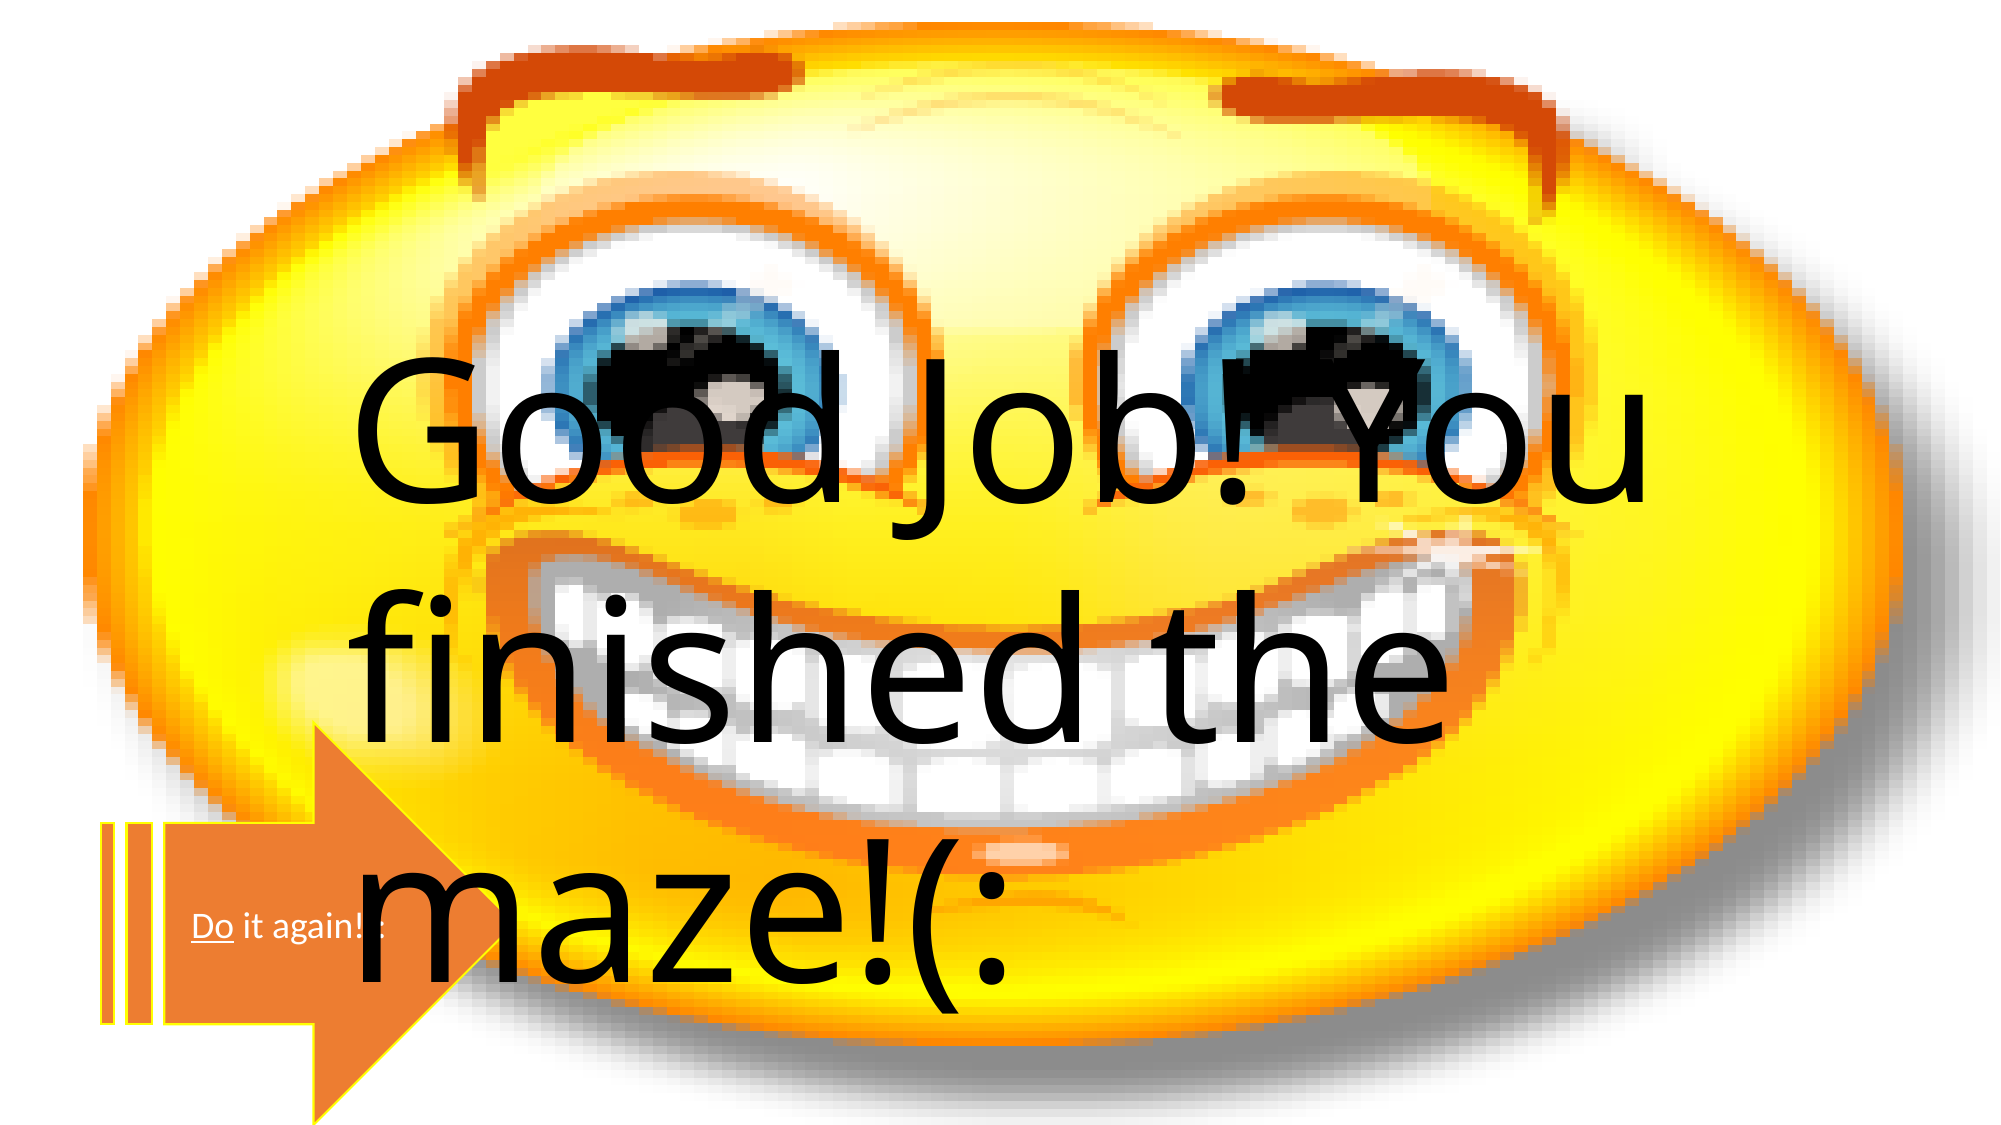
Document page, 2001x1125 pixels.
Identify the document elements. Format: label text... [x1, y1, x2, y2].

picture [0, 0, 2001, 1125]
text_box Do it again!(: [125, 822, 153, 1025]
text_box Good Job! You finished the maze!(: [331, 295, 1697, 1031]
text_box Do it again!(: [163, 719, 409, 1125]
text_box Do it again!(: [100, 822, 115, 1025]
